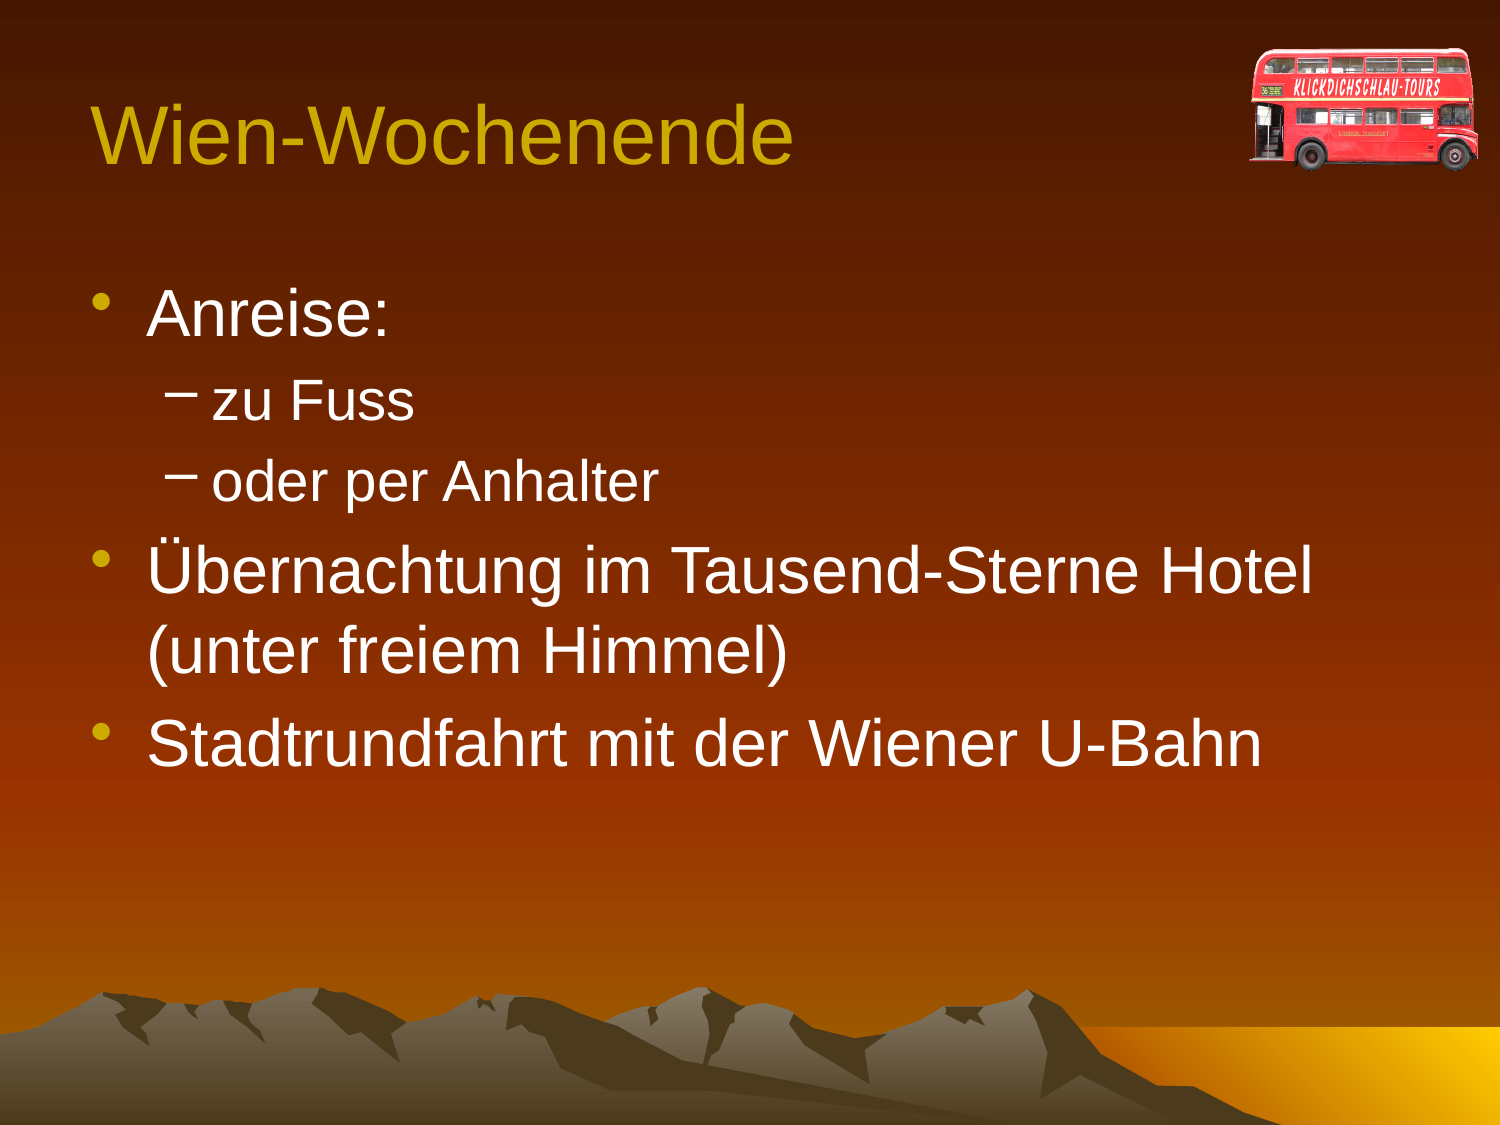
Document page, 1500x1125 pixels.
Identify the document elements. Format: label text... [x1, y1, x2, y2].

picture [1246, 42, 1483, 174]
list Anreise: zu Fuss oder per Anhalter Übernachtung im Tausend-Sterne Hotel (unter freiem Himmel) Stadtrundfahrt mit der Wiener U-Bahn [75, 262, 1425, 1000]
title Wien-Wochenende [75, 37, 1211, 225]
